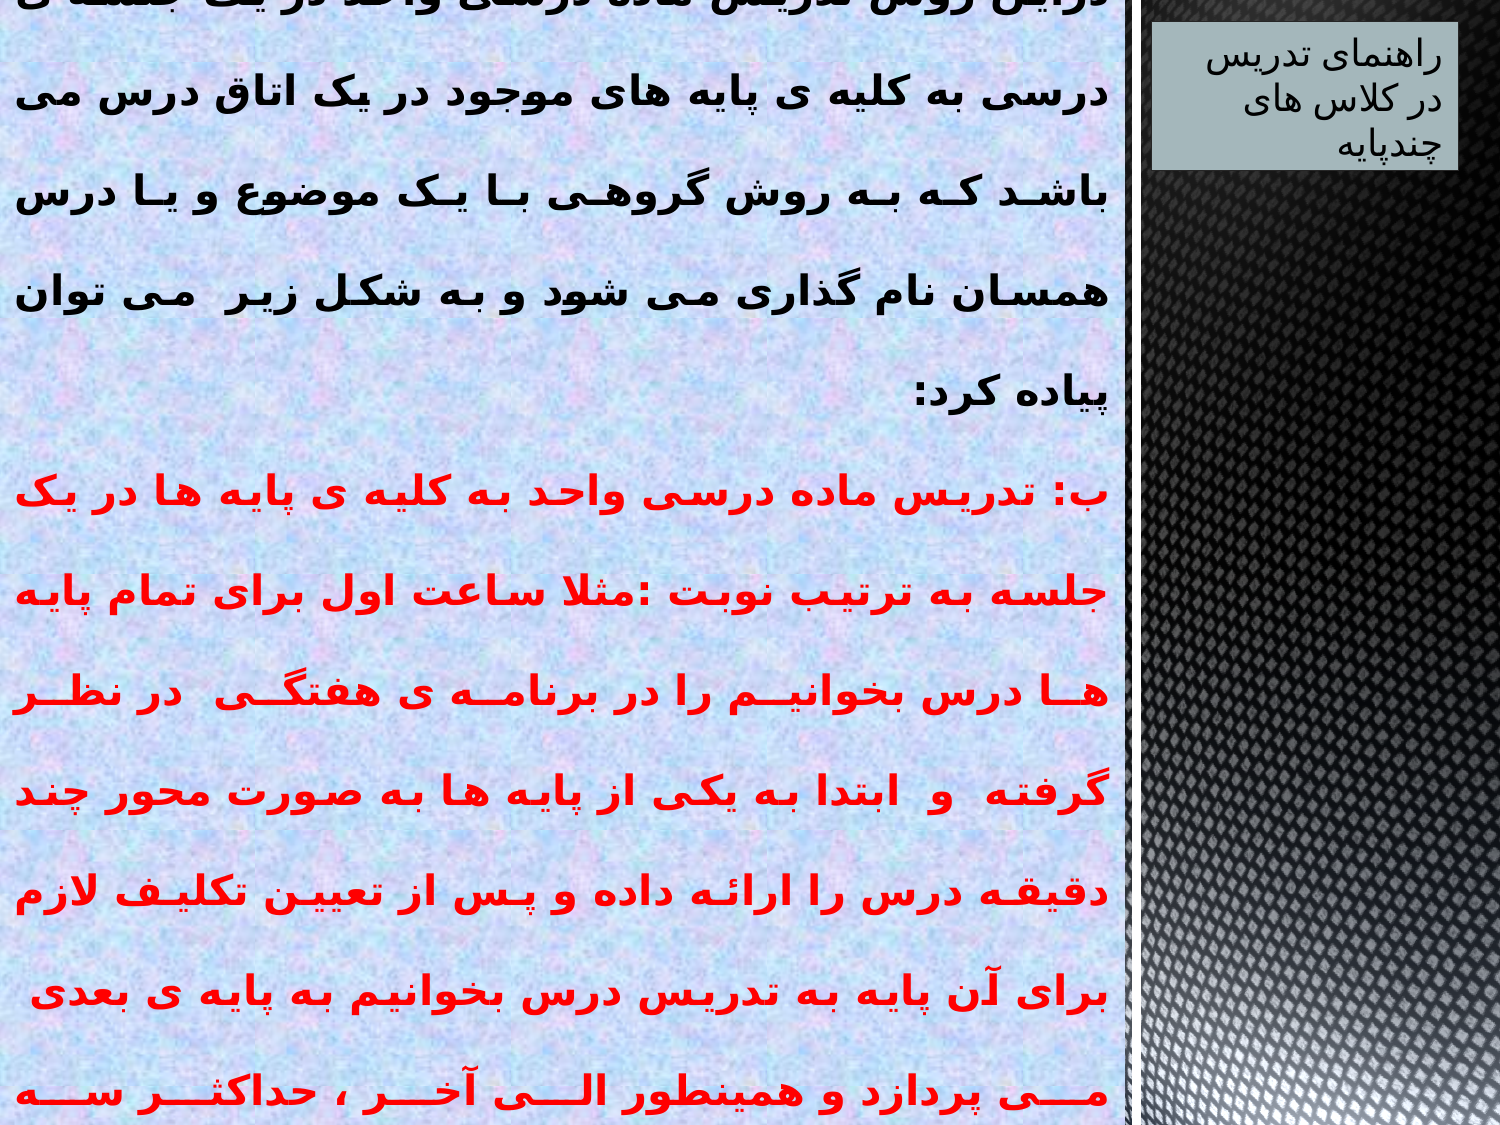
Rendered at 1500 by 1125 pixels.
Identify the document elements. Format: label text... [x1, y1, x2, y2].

picture [1125, 0, 1500, 1125]
text_box راهنمای تدریس در کلاس های چندپایه [1151, 21, 1459, 171]
text_box ب )طریقه گروهی: دراین روش تدریس ماده درسی واحد در یک جلسه ی درسی به کلیه ی پایه های موجود در یک اتاق درس می باشد که به روش گروهی با یک موضوع و یا درس همسان نام گذاری می شود و به شکل زیر می توان پیاده کرد: ب: تدریس ماده درسی واحد به کلیه ی پایه ها در یک جلسه به ترتیب نوبت :مثلا ساعت اول برای تمام پایه ها درس بخوانیم را در برنامه ی هفتگی در نظر گرفته و ابتدا به یکی از پایه ها به صورت محور چند دقیقه درس را ارائه داده و پس از تعیین تکلیف لازم برای آن پایه به تدریس درس بخوانیم به پایه ی بعدی می پردازد و همینطور الی آخر ، حداکثر سه پایه(مثلابرای هر پایه 15دقیه در نظر گرفته ) [0, 0, 1125, 1125]
